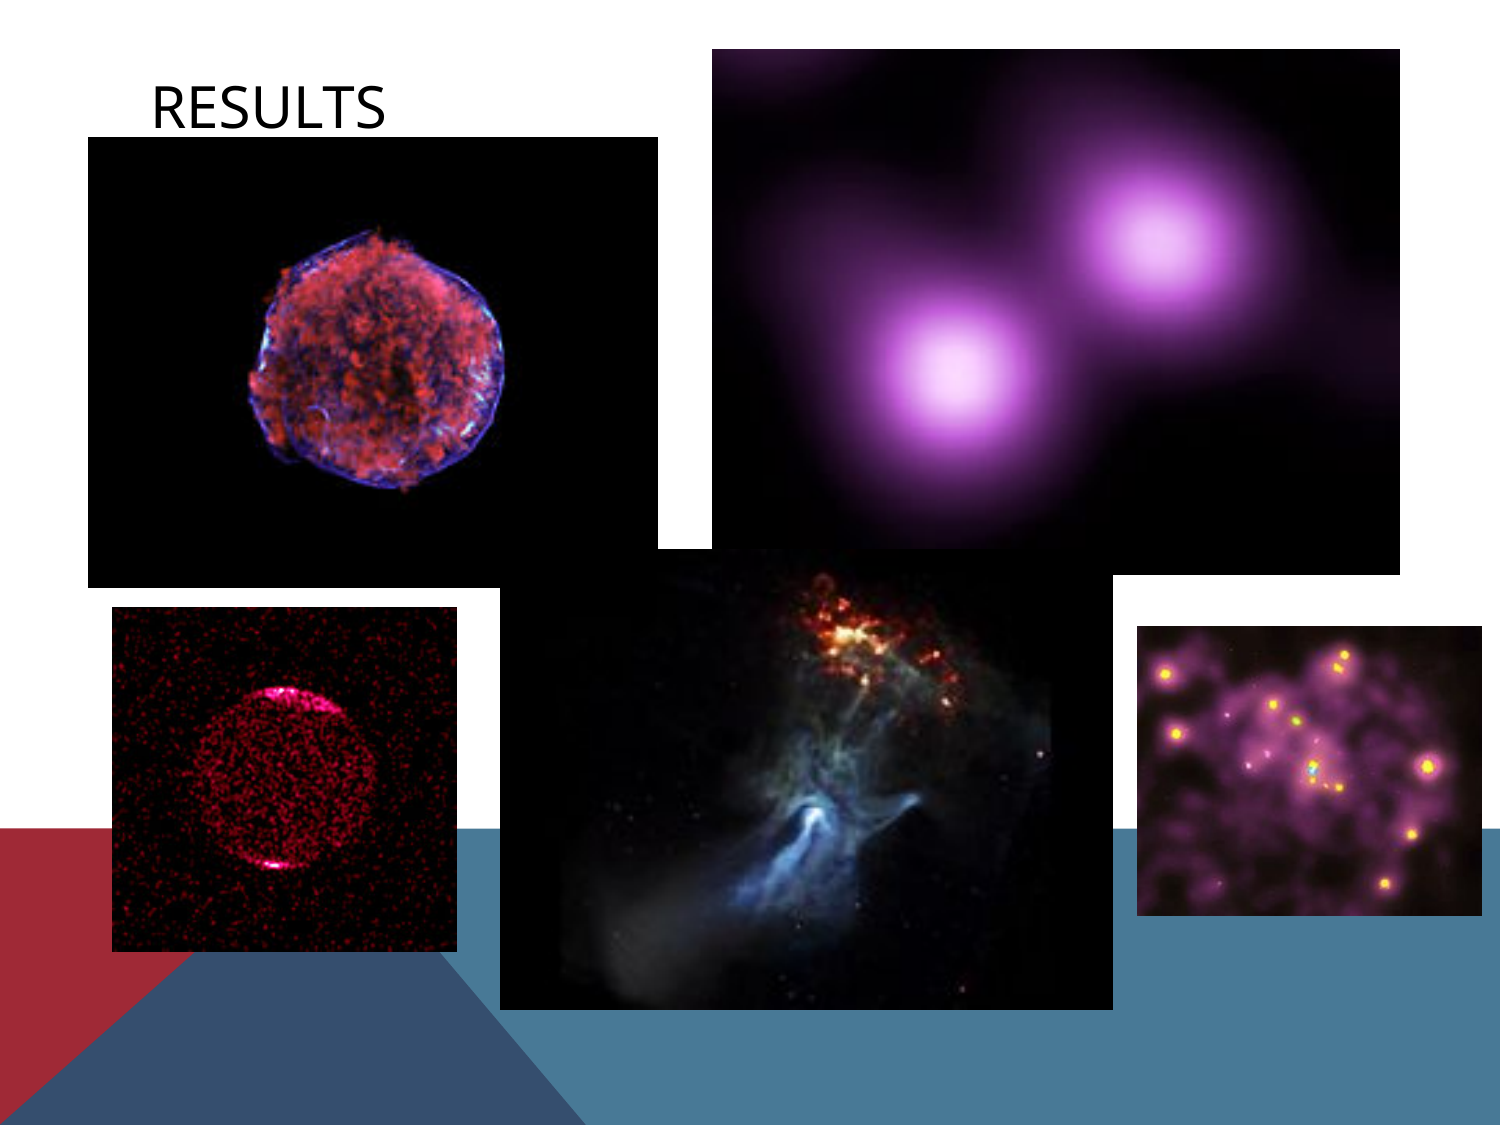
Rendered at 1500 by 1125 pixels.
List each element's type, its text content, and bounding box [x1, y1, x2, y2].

title Results [135, 60, 707, 150]
picture [88, 49, 1401, 1010]
picture [112, 607, 457, 952]
picture [1137, 626, 1482, 917]
